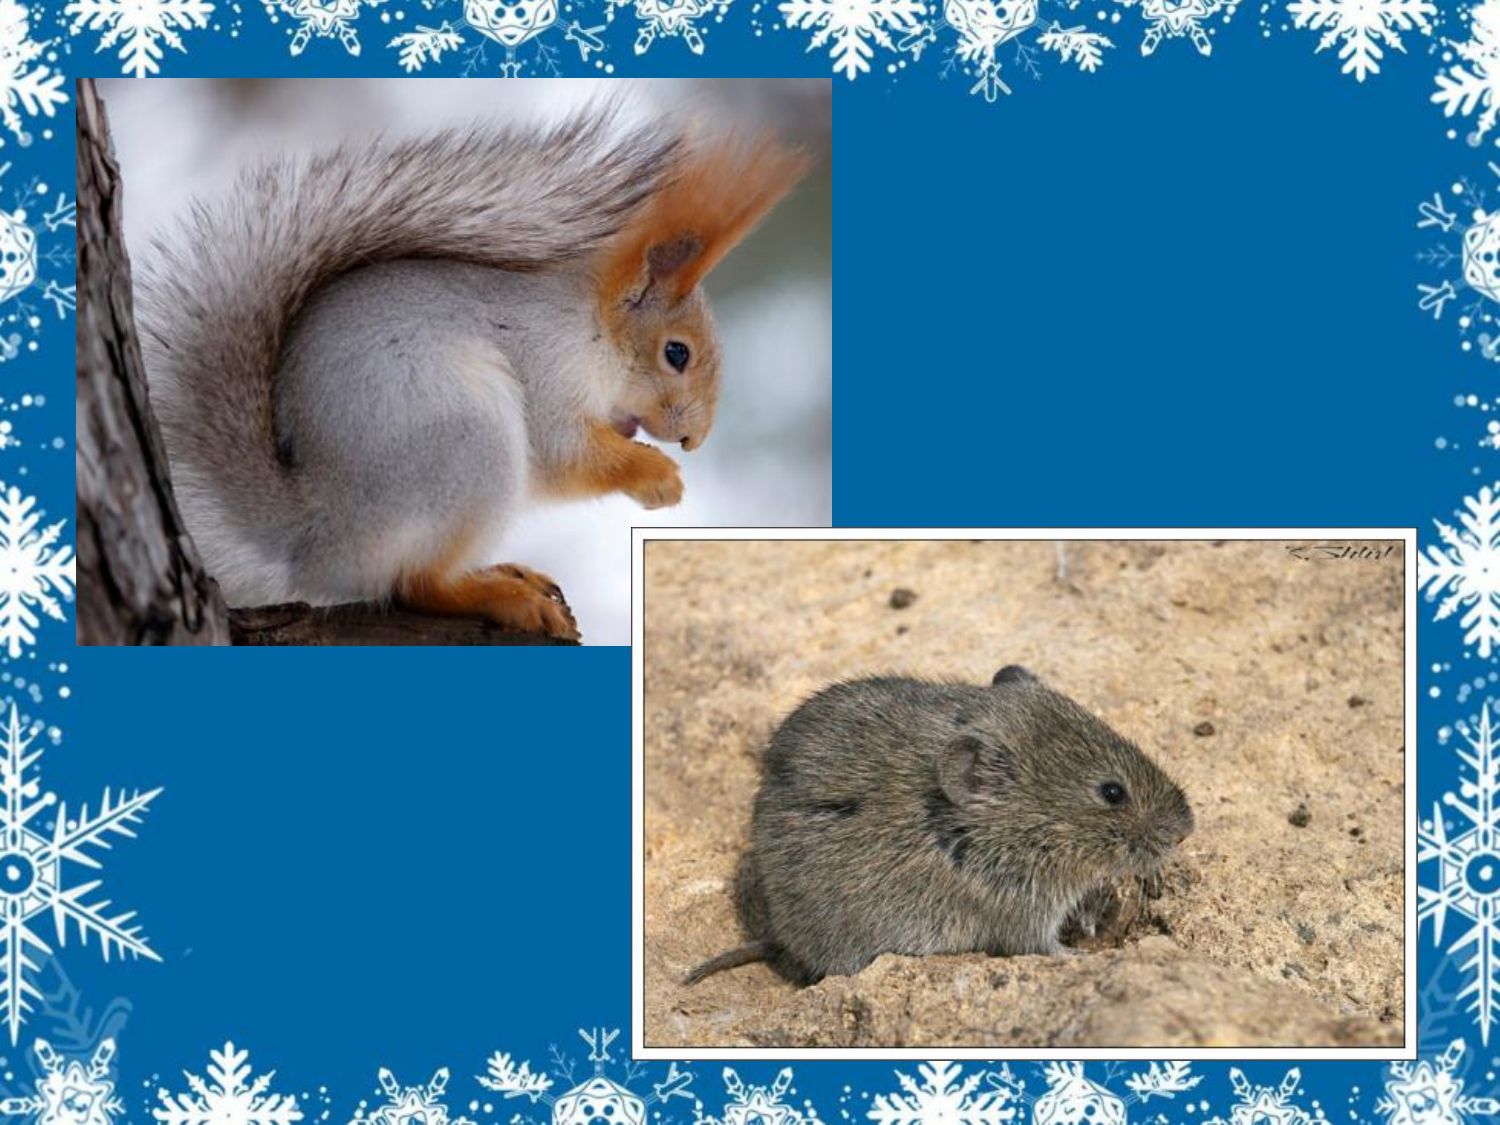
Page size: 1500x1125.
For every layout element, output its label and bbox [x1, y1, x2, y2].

list [76, 77, 833, 646]
picture [0, 0, 1500, 1125]
